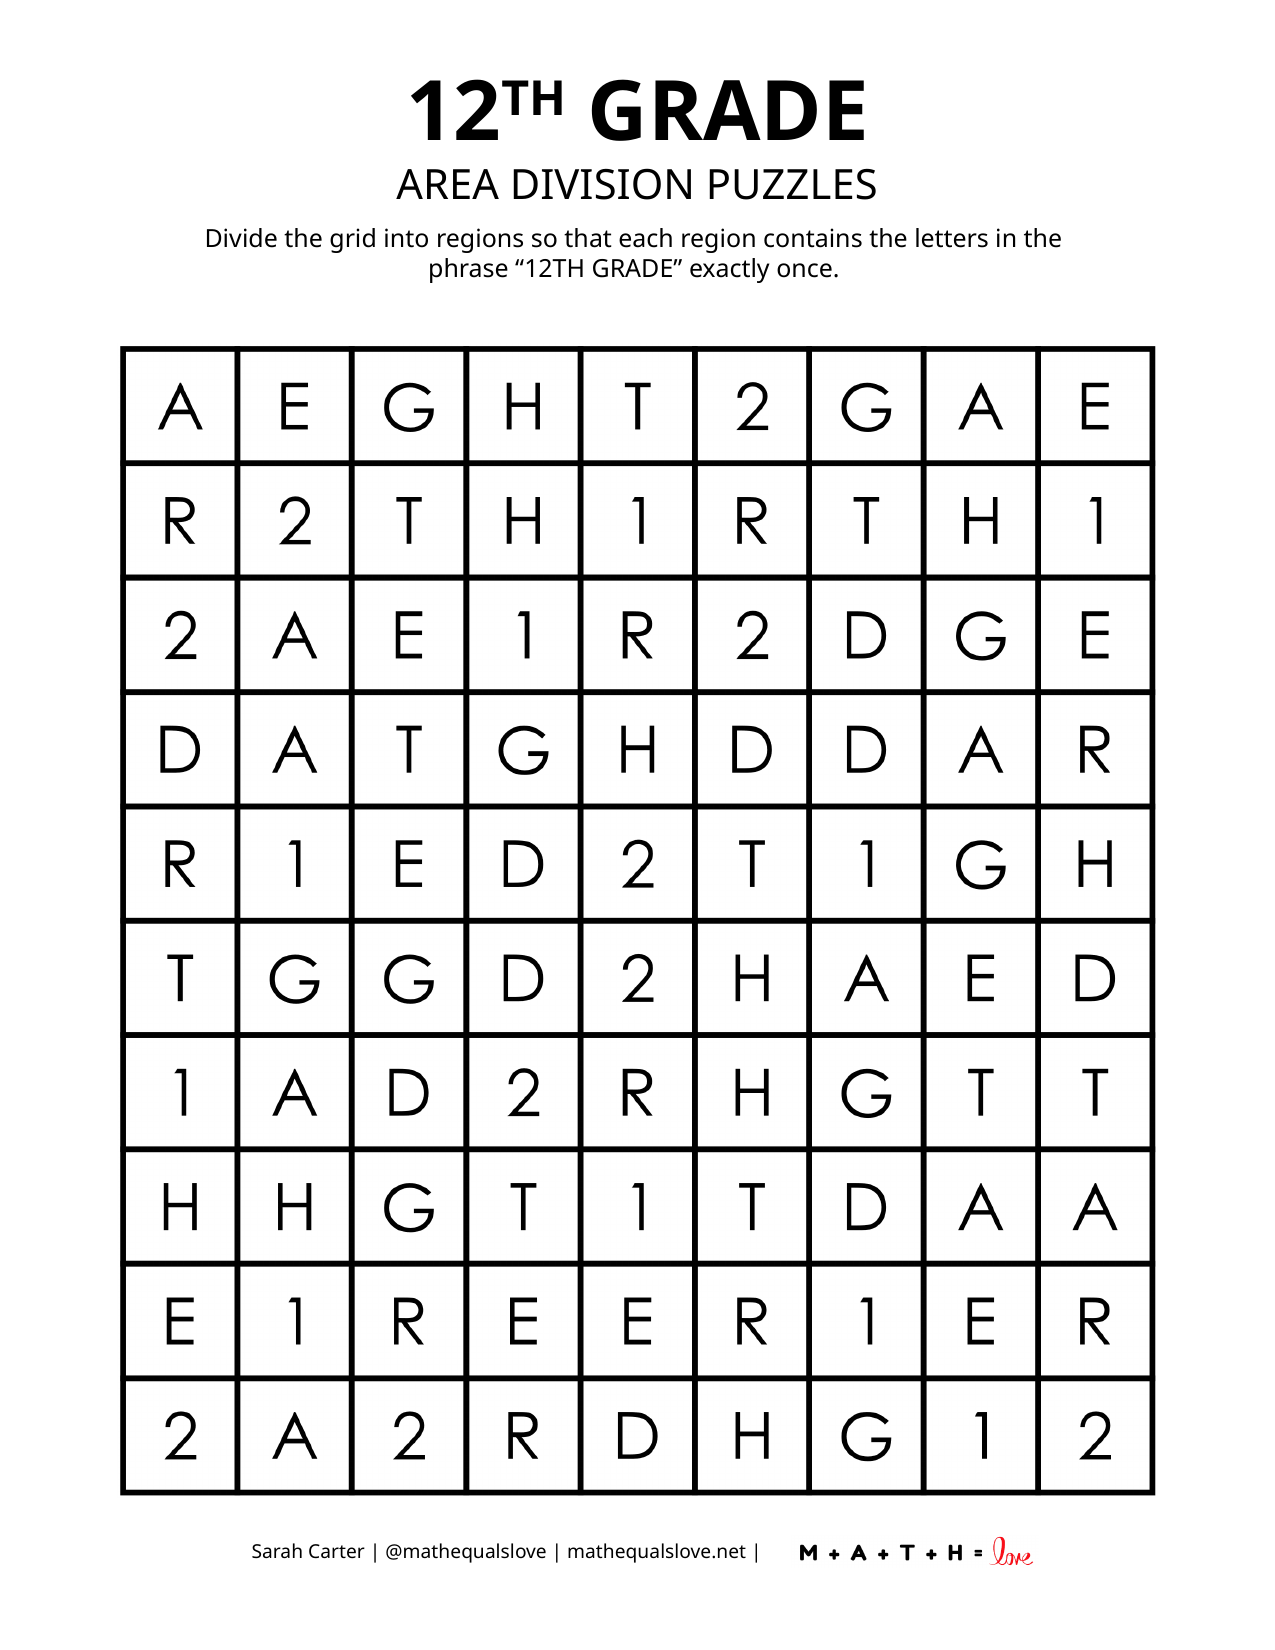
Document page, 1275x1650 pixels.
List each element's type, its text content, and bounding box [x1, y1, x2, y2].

picture [790, 1534, 1039, 1569]
text_box 12TH GRADE AREA DIVISION PUZZLES [77, 50, 1198, 214]
text_box Divide the grid into regions so that each region contains the letters in the phrase “12TH GRADE” exactly once. [0, 214, 1275, 290]
picture [116, 342, 1158, 1498]
text_box Sarah Carter | @mathequalslove | mathequalslove.net | [236, 1532, 1071, 1570]
